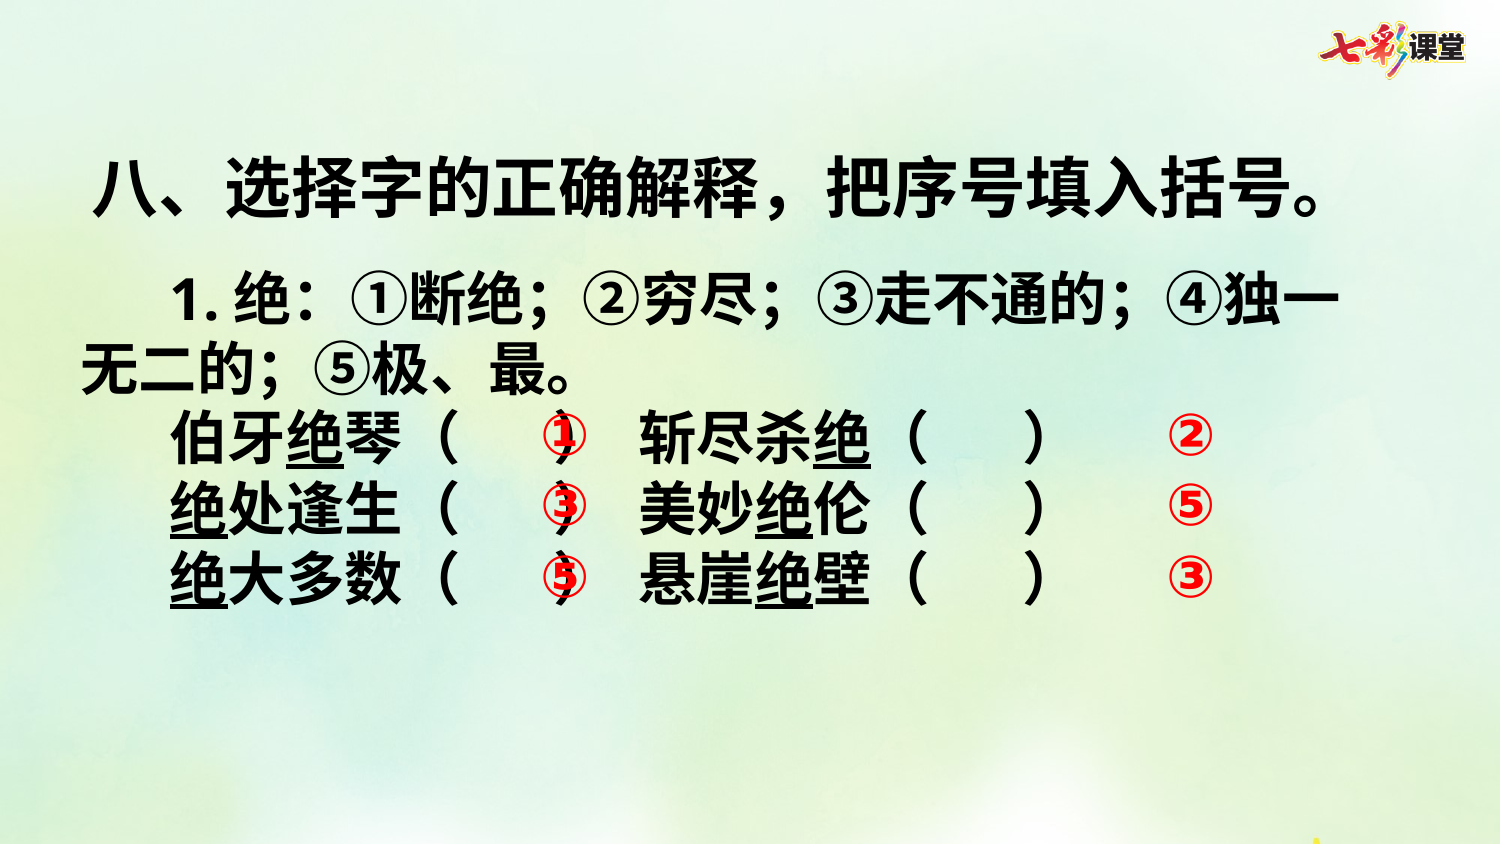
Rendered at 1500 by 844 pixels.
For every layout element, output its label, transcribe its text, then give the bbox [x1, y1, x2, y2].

text_box ② [1151, 389, 1270, 459]
text_box ⑤ [525, 531, 644, 617]
text_box 1.绝：①断绝；②穷尽；③走不通的；④独一无二的；⑤极、最。 伯牙绝琴（ ） 斩尽杀绝（ ） 绝处逢生（ ） 美妙绝伦（ ） 绝大多数（ ） 悬崖绝壁（ ） [65, 254, 1412, 619]
text_box ③ [525, 459, 644, 531]
text_box ① [525, 389, 644, 459]
text_box 八、选择字的正确解释，把序号填入括号。 [76, 138, 1447, 233]
picture [0, 0, 1500, 844]
text_box ③ [1151, 531, 1270, 617]
text_box ⑤ [1151, 459, 1270, 531]
